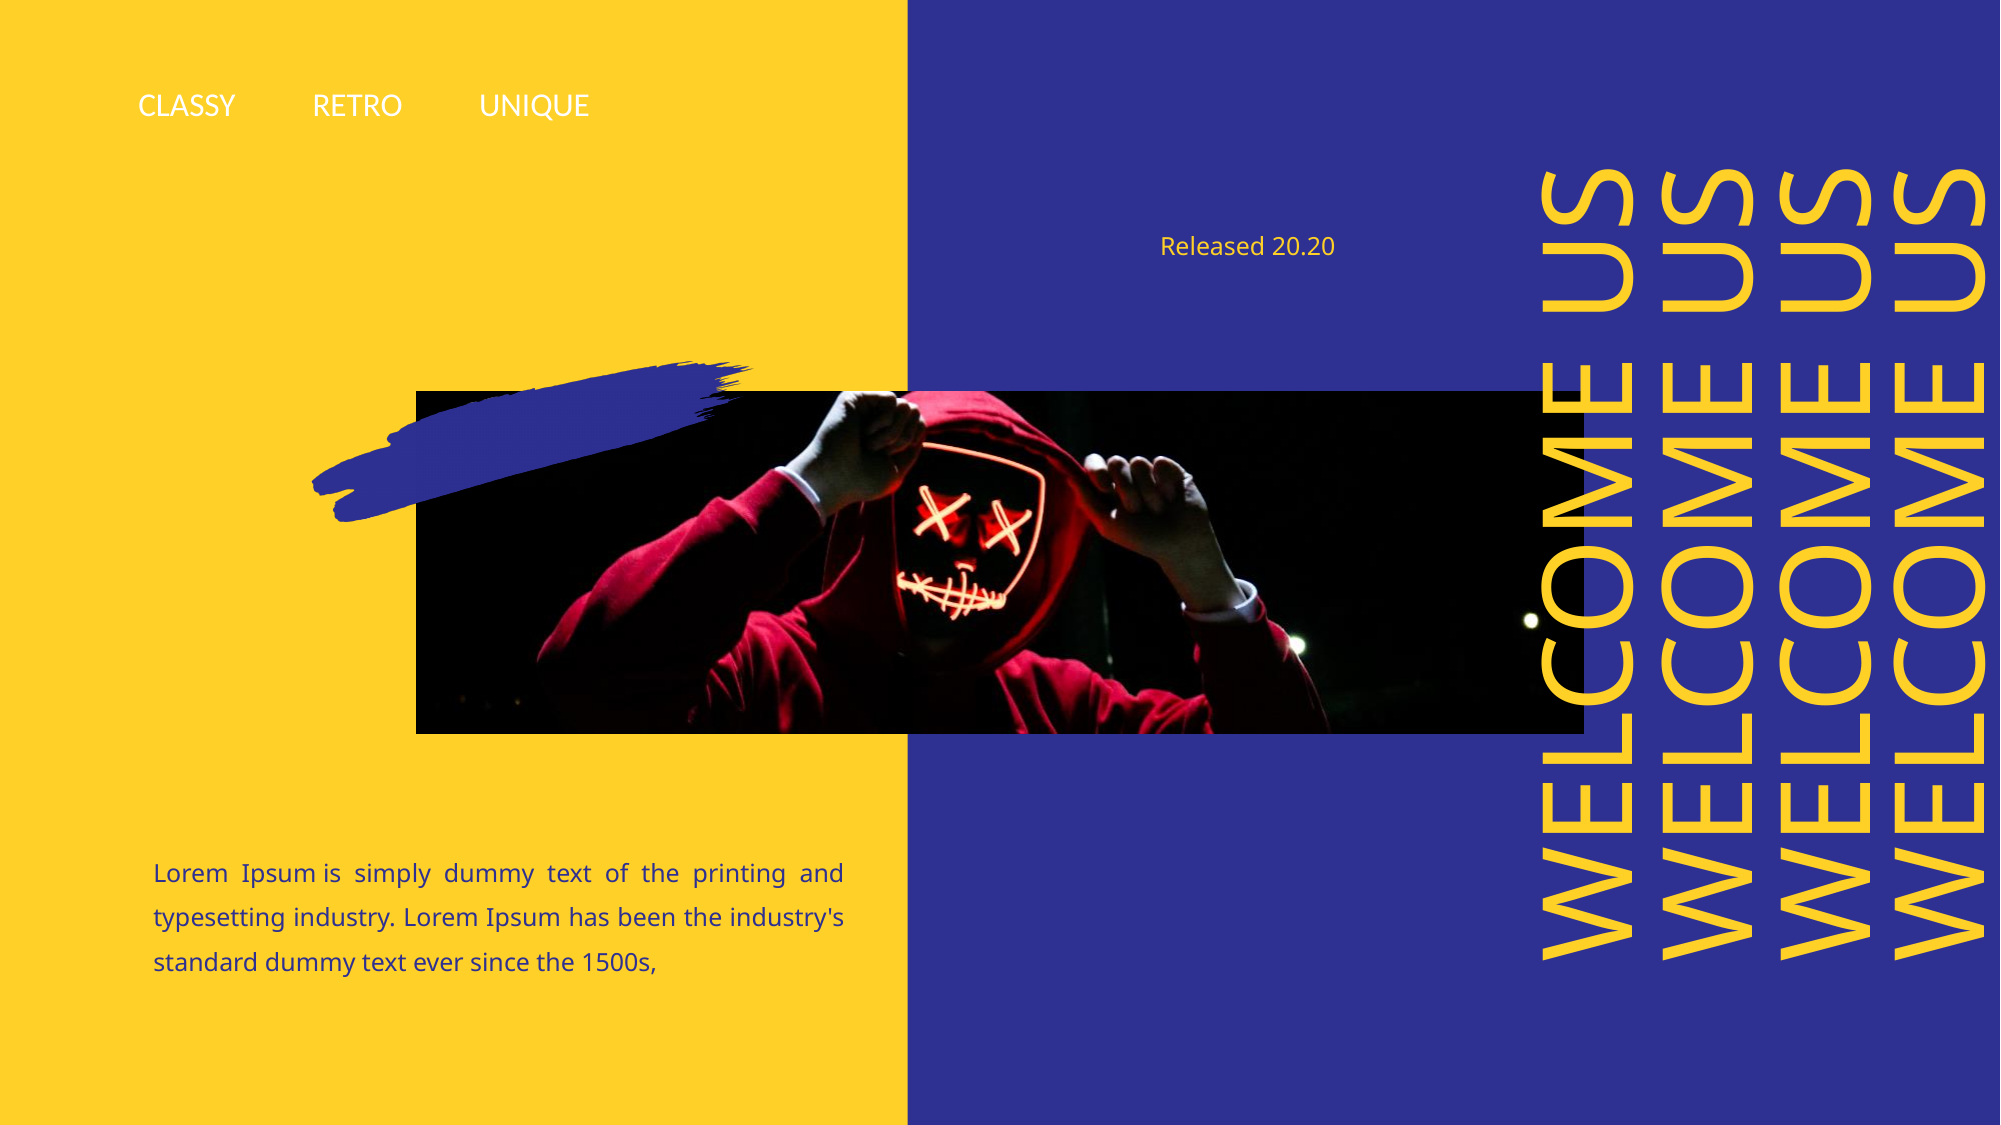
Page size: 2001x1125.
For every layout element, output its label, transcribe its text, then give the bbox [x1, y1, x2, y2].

text_box [0, 0, 907, 1125]
text_box Lorem Ipsum is simply dummy text of the printing and typesetting industry. Lorem Ipsum has been the industry's standard dummy text ever since the 1500s, [138, 834, 861, 985]
text_box [907, 734, 2000, 1125]
text_box WELCOME US [1738, 148, 1852, 977]
text_box WELCOME US [1500, 148, 1619, 977]
text_box [907, 0, 2000, 391]
picture [303, 336, 1584, 734]
text_box WELCOME US [1619, 148, 1738, 977]
text_box WELCOME US [1852, 148, 2000, 977]
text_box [122, 76, 607, 132]
text_box Released 20.20 [1145, 222, 1351, 268]
